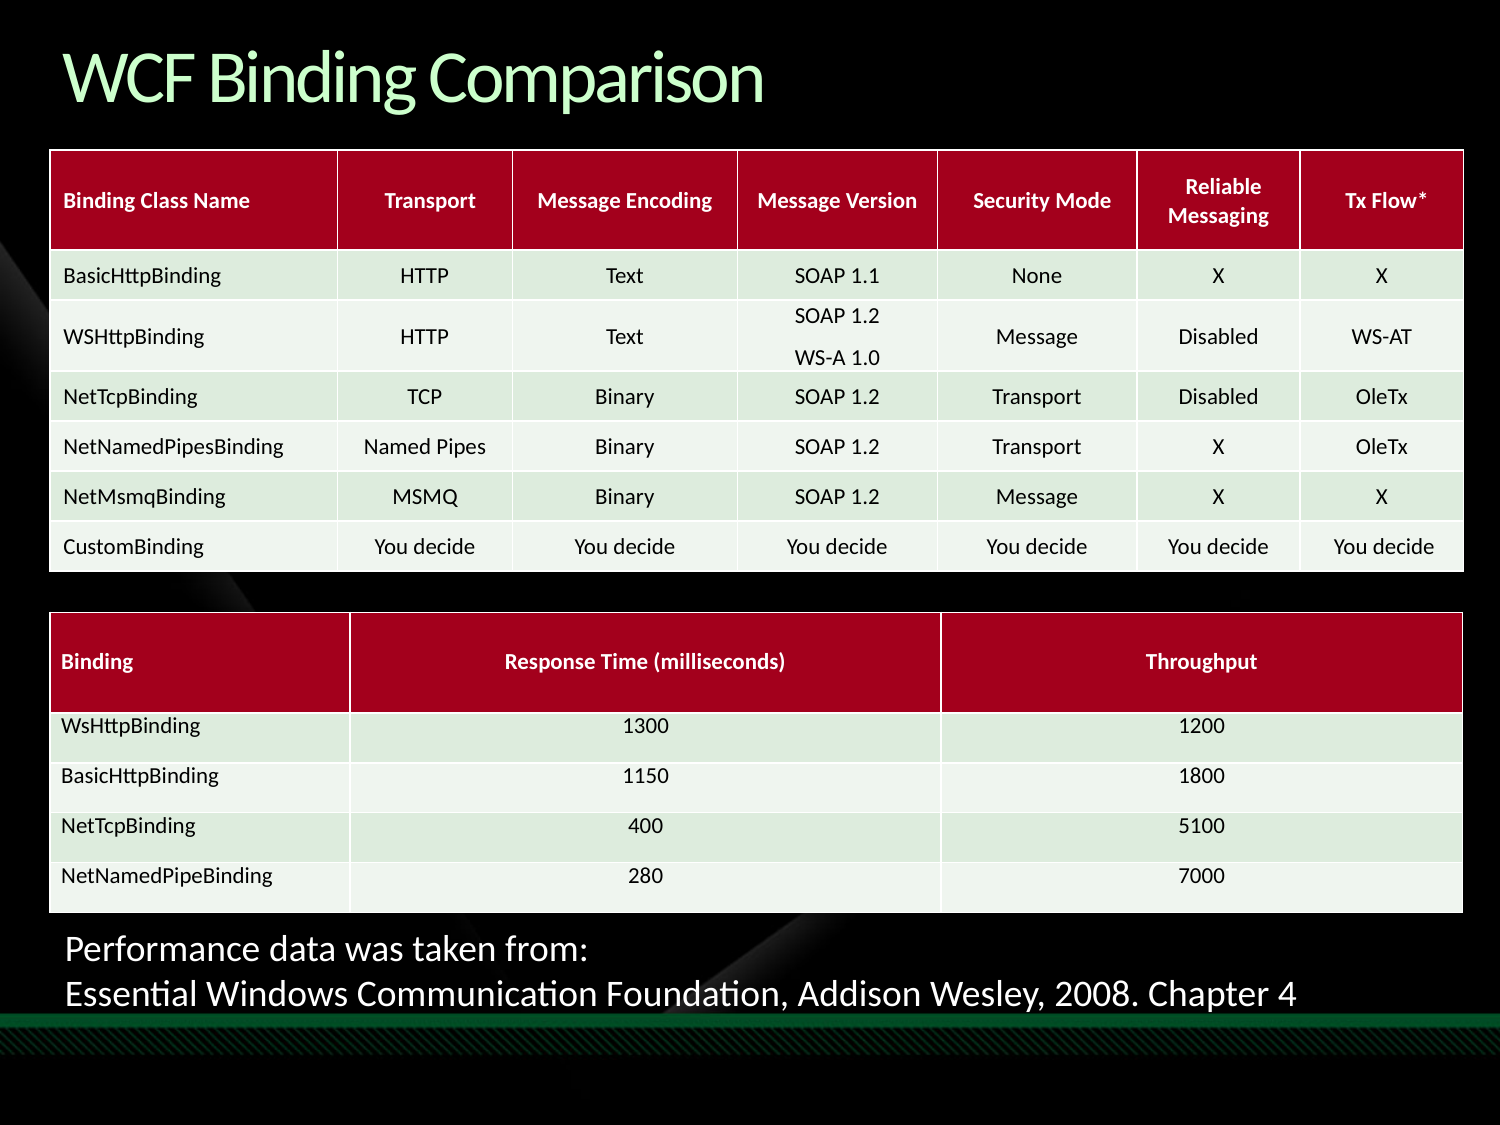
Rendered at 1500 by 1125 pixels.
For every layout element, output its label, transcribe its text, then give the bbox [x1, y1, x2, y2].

table_header Security Mode [938, 151, 1136, 249]
table_cell NetTcpBinding [51, 813, 349, 862]
picture [0, 0, 1500, 1125]
text_box Performance data was taken from: Essential Windows Communication Foundation, Addison Wesley, 2008. Chapter 4 [50, 916, 1438, 1022]
table_cell MSMQ [338, 472, 512, 520]
table_cell Message [938, 472, 1136, 520]
table_cell X [1301, 472, 1463, 520]
table_cell Transport [938, 372, 1136, 420]
table_cell CustomBinding [51, 522, 337, 570]
table_cell X [1138, 422, 1299, 470]
table_cell 1150 [351, 764, 940, 812]
table_header Throughput [942, 613, 1462, 712]
table_cell SOAP 1.2 [738, 422, 937, 470]
title WCF Binding Comparison [62, 37, 1438, 120]
table_cell SOAP 1.1 [738, 251, 937, 299]
table_cell X [1138, 251, 1299, 299]
table_cell 1300 [351, 714, 940, 762]
table_cell You decide [338, 522, 512, 570]
table_cell NetNamedPipeBinding [51, 863, 349, 912]
table_cell You decide [938, 522, 1136, 570]
table_cell NetMsmqBinding [51, 472, 337, 520]
table_cell NetNamedPipesBinding [51, 422, 337, 470]
table_cell 1200 [942, 714, 1462, 762]
table_cell WS-AT [1301, 301, 1463, 370]
table_header Reliable Messaging [1138, 151, 1299, 249]
table_cell Text [513, 301, 737, 370]
table_cell OleTx [1301, 422, 1463, 470]
table_cell You decide [738, 522, 937, 570]
table_cell You decide [1301, 522, 1463, 570]
table_cell SOAP 1.2 [738, 372, 937, 420]
table_cell Text [513, 251, 737, 299]
table_header Message Version [738, 151, 937, 249]
table_cell NetTcpBinding [51, 372, 337, 420]
table_cell SOAP 1.2 [738, 472, 937, 520]
table_cell Disabled [1138, 301, 1299, 370]
table_cell 280 [351, 863, 940, 912]
table_cell WSHttpBinding [51, 301, 337, 370]
table_header Response Time (milliseconds) [351, 613, 940, 712]
table_cell BasicHttpBinding [51, 764, 349, 812]
table_cell HTTP [338, 251, 512, 299]
table_cell 400 [351, 813, 940, 862]
table_cell HTTP [338, 301, 512, 370]
table_cell X [1301, 251, 1463, 299]
table_header Message Encoding [513, 151, 737, 249]
table_cell SOAP 1.2 WS-A 1.0 [738, 301, 937, 370]
table_cell 7000 [942, 863, 1462, 912]
table_cell BasicHttpBinding [51, 251, 337, 299]
table_cell 1800 [942, 764, 1462, 812]
table_cell WsHttpBinding [51, 714, 349, 762]
table_cell You decide [1138, 522, 1299, 570]
table_header Binding Class Name [51, 151, 337, 249]
table_cell Disabled [1138, 372, 1299, 420]
table_cell Transport [938, 422, 1136, 470]
table_header Tx Flow* [1301, 151, 1463, 249]
table_cell Message [938, 301, 1136, 370]
table_header Binding [51, 613, 349, 712]
table_header Transport [338, 151, 512, 249]
table_cell Binary [513, 372, 737, 420]
table_cell None [938, 251, 1136, 299]
table_cell X [1138, 472, 1299, 520]
table_cell You decide [513, 522, 737, 570]
table_cell 5100 [942, 813, 1462, 862]
table_cell OleTx [1301, 372, 1463, 420]
table_cell Binary [513, 422, 737, 470]
table_cell Binary [513, 472, 737, 520]
table_cell TCP [338, 372, 512, 420]
table_cell Named Pipes [338, 422, 512, 470]
